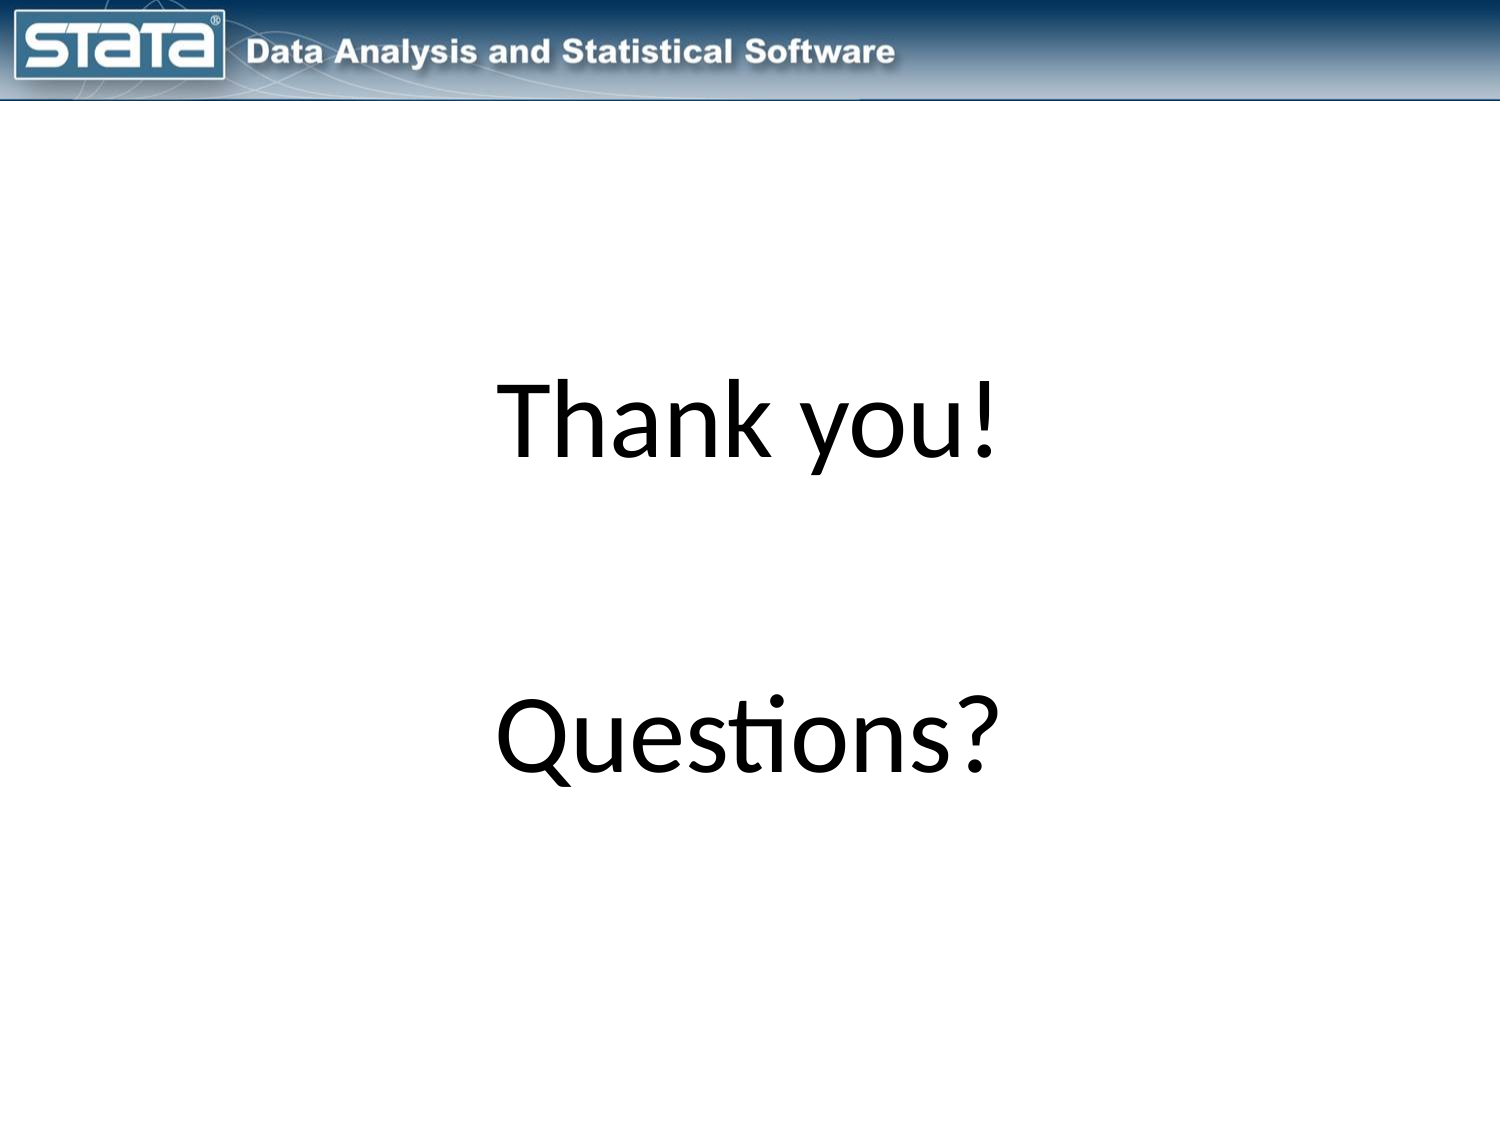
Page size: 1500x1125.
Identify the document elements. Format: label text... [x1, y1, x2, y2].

picture [0, 0, 1500, 101]
list Thank you! Questions? [75, 337, 1425, 1005]
